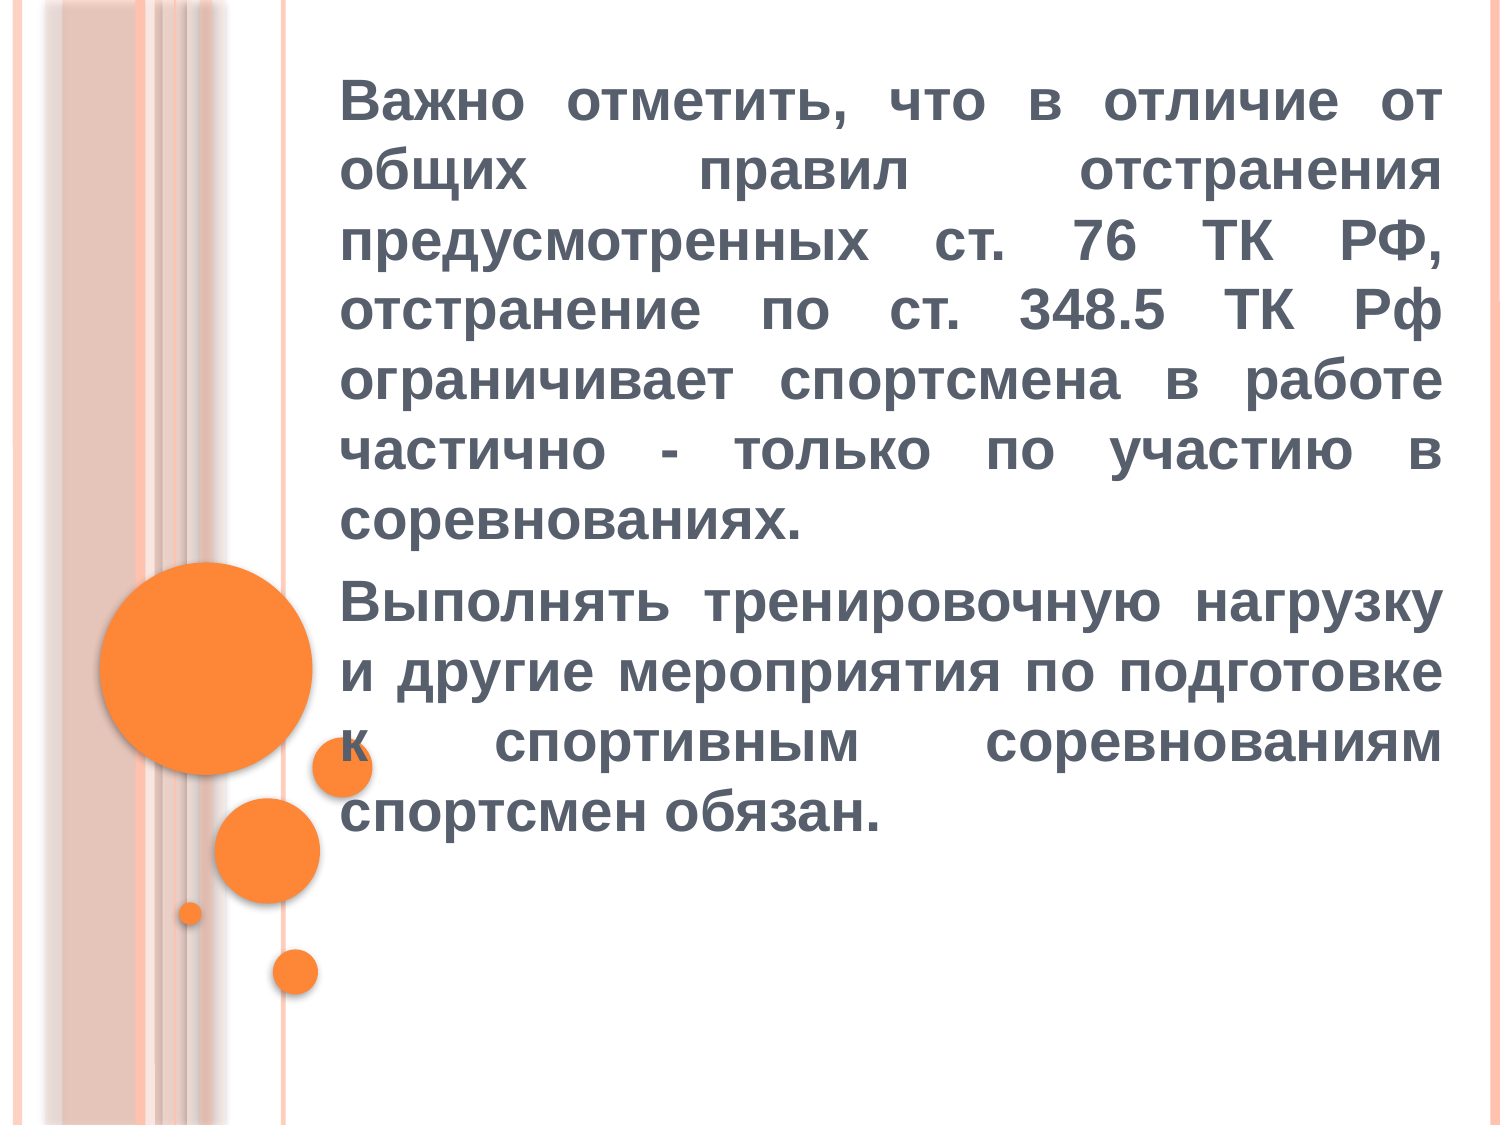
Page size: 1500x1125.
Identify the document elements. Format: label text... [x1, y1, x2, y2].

subtitle Важно отметить, что в отличие от общих правил отстранения предусмотренных ст. 76 ТК РФ, отстранение по ст. 348.5 ТК Рф ограничивает спортсмена в работе частично - только по участию в соревнованиях. Выполнять тренировочную нагрузку и другие мероприятия по подготовке к спортивным соревнованиям спортсмен обязан. [324, 54, 1459, 1083]
